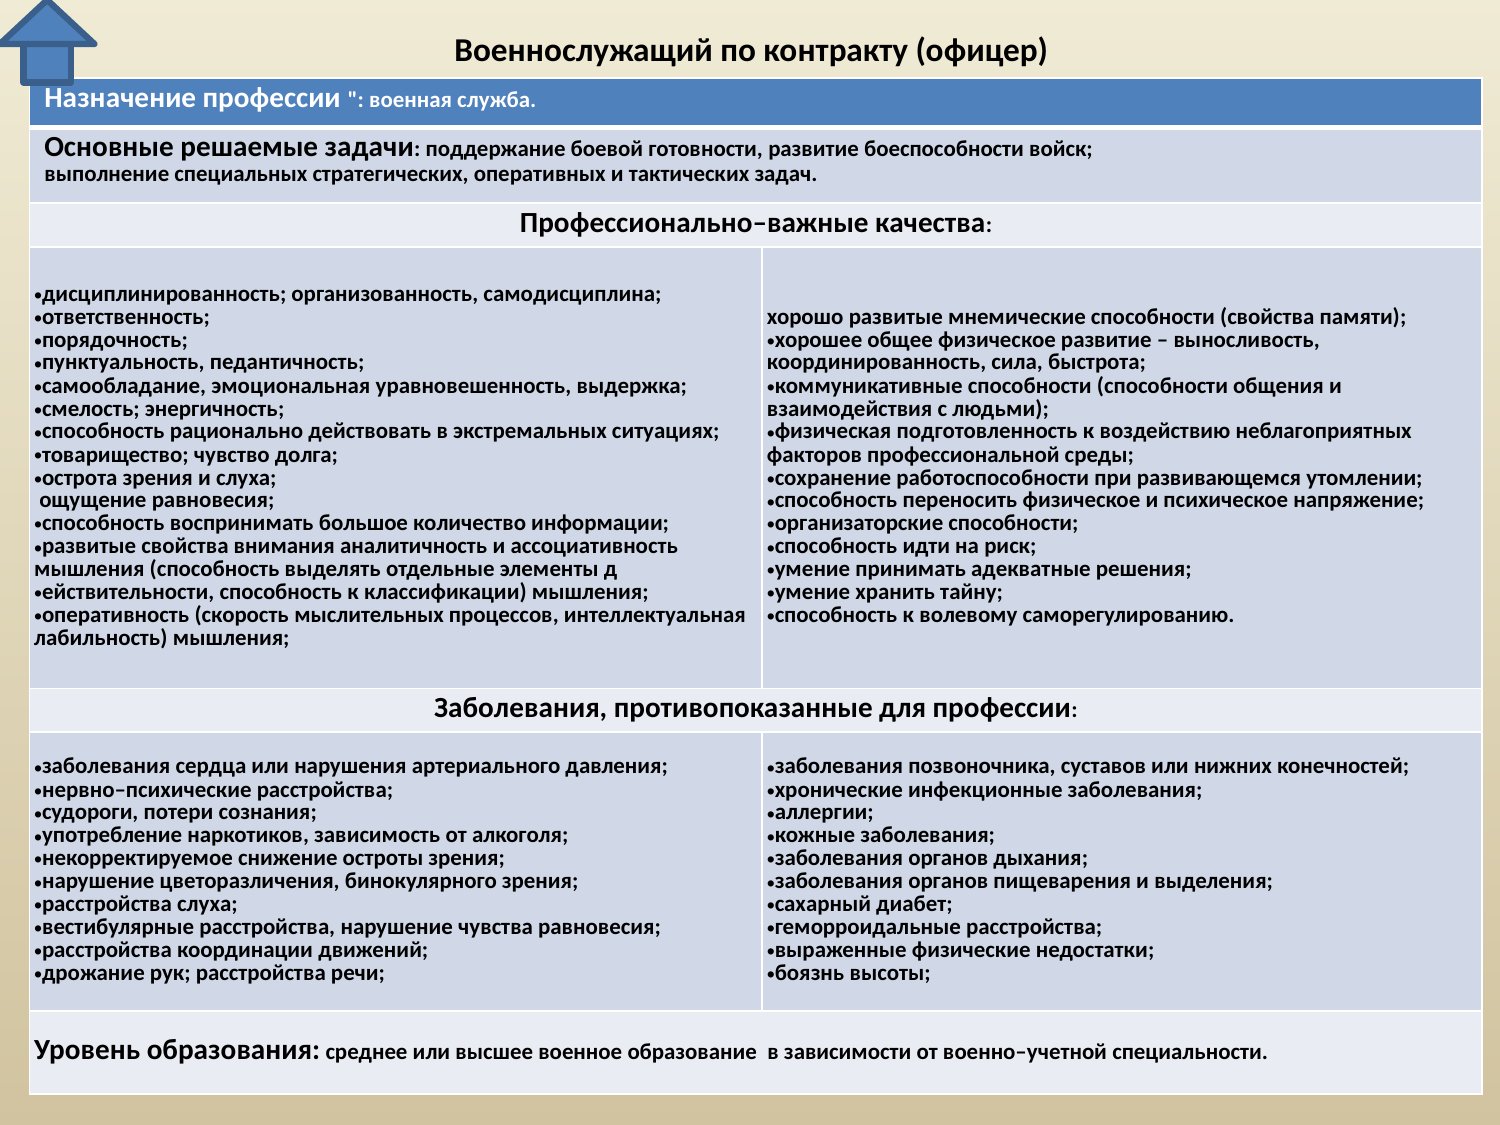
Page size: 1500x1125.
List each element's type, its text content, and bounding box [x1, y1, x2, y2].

table_cell заболевания позвоночника, суставов или нижних конечностей; хронические инфекционные заболевания; аллергии; кожные заболевания; заболевания органов дыхания; заболевания органов пищеварения и выделения; сахарный диабет; геморроидальные расстройства; выраженные физические недостатки; боязнь высоты; [763, 733, 1481, 1010]
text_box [1, 1, 93, 81]
table_cell Заболевания, противопоказанные для профессии: [30, 689, 1481, 731]
table_cell Основные решаемые задачи: поддержание боевой готовности, развитие боеспособности войск; выполнение специальных стратегических, оперативных и тактических задач. [30, 130, 1481, 202]
table_header Назначение профессии ": военная служба. [30, 79, 1481, 125]
table_cell Уровень образования: среднее или высшее военное образование в зависимости от военно–учетной специальности. [30, 1012, 1481, 1093]
title Военнослужащий по контракту (офицер) [103, 0, 1427, 77]
table_cell дисциплинированность; организованность, самодисциплина; ответственность; порядочность; пунктуальность, педантичность; самообладание, эмоциональная уравновешенность, выдержка; смелость; энергичность; способность рационально действовать в экстремальных ситуациях; товарищество; чувство долга; острота зрения и слуха; ощущение равновесия; способность воспринимать большое количество информации; развитые свойства внимания аналитичность и ассоциативность мышления (способность выделять отдельные элементы д ействительности, способность к классификации) мышления; оперативность (скорость мыслительных процессов, интеллектуальная лабильность) мышления; [30, 248, 761, 688]
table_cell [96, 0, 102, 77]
table_cell хорошо развитые мнемические способности (свойства памяти); хорошее общее физическое развитие – выносливость, координированность, сила, быстрота; коммуникативные способности (способности общения и взаимодействия с людьми); физическая подготовленность к воздействию неблагоприятных факторов профессиональной среды; сохранение работоспособности при развивающемся утомлении; способность переносить физическое и психическое напряжение; организаторские способности; способность идти на риск; умение принимать адекватные решения; умение хранить тайну; способность к волевому саморегулированию. [763, 248, 1481, 688]
table_cell Профессионально–важные качества: [30, 204, 1481, 246]
table_cell заболевания сердца или нарушения артериального давления; нервно–психические расстройства; судороги, потери сознания; употребление наркотиков, зависимость от алкоголя; некорректируемое снижение остроты зрения; нарушение цветоразличения, бинокулярного зрения; расстройства слуха; вестибулярные расстройства, нарушение чувства равновесия; расстройства координации движений; дрожание рук; расстройства речи; [30, 733, 761, 1010]
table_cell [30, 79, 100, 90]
